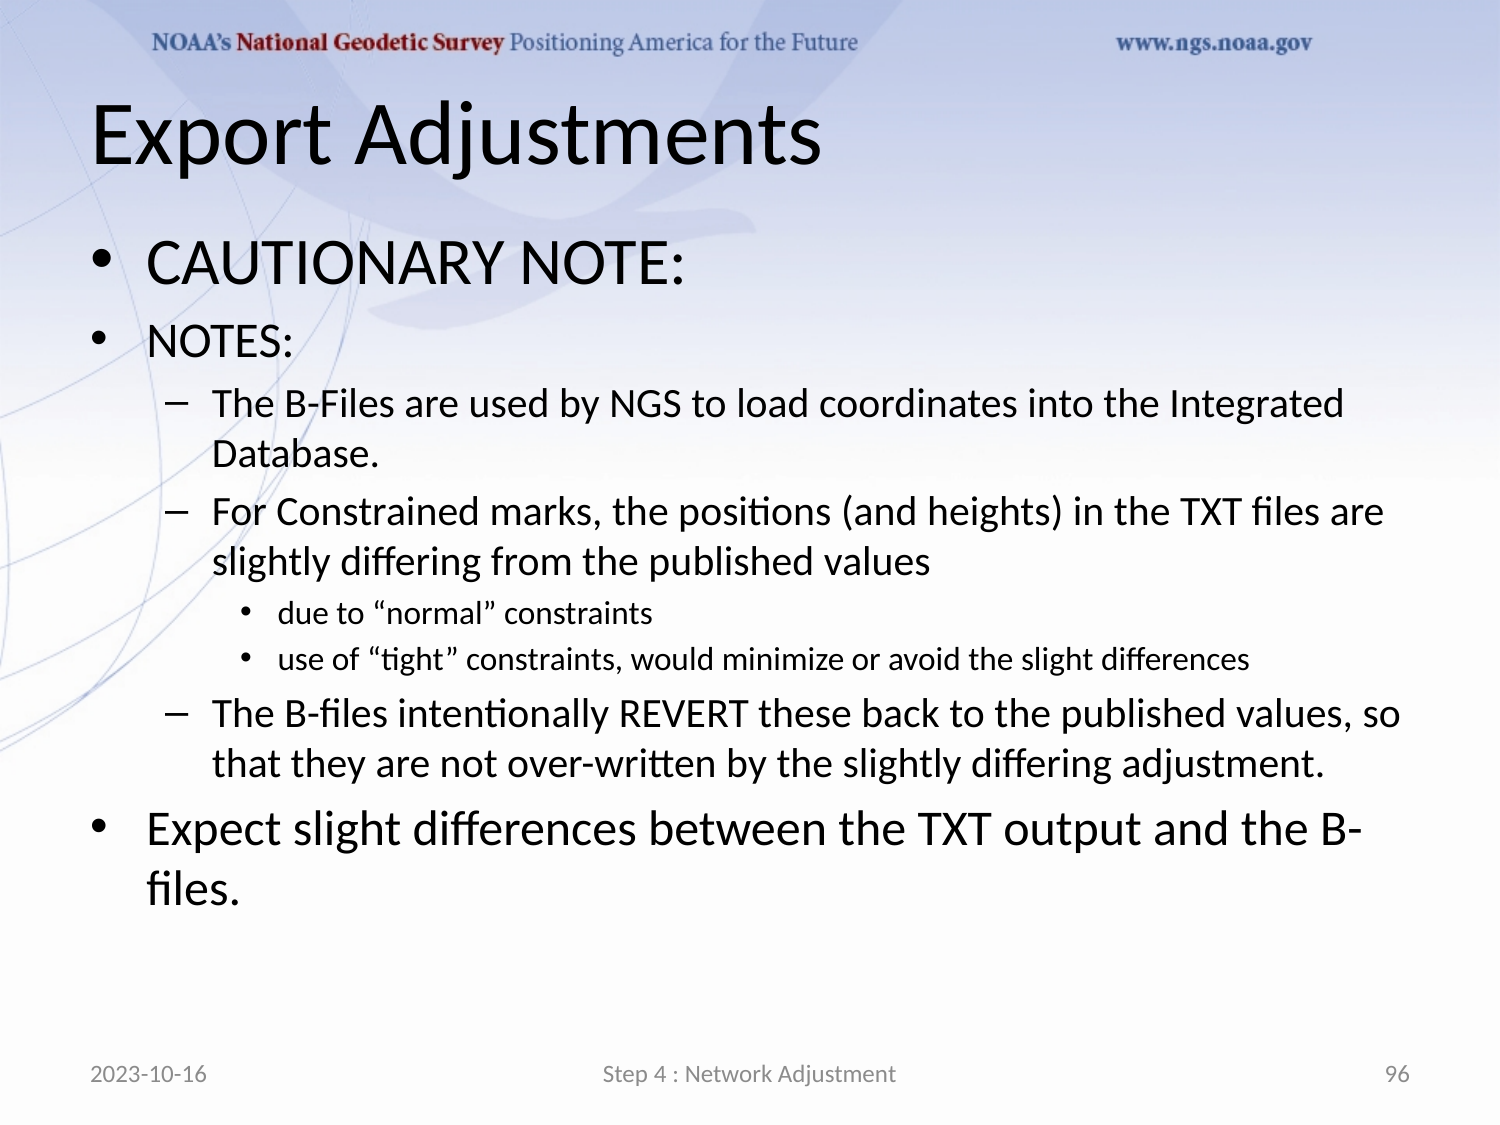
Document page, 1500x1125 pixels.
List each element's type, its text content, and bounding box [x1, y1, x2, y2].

footer Step 4 : Network Adjustment [512, 1042, 988, 1103]
slide_number 96 [1074, 1042, 1425, 1103]
picture [0, 0, 1500, 1125]
list CAUTIONARY NOTE: NOTES: The B-Files are used by NGS to load coordinates into the Integrated Database. For Constrained marks, the positions (and heights) in the TXT files are slightly differing from the published values due to “normal” constraints use of “tight” constraints, would minimize or avoid the slight differences The B-files intentionally REVERT these back to the published values, so that they are not over-written by the slightly differing adjustment. Expect slight differences between the TXT output and the B-files. [74, 209, 1426, 1021]
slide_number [75, 1042, 425, 1103]
title Export Adjustments [74, 74, 1426, 181]
